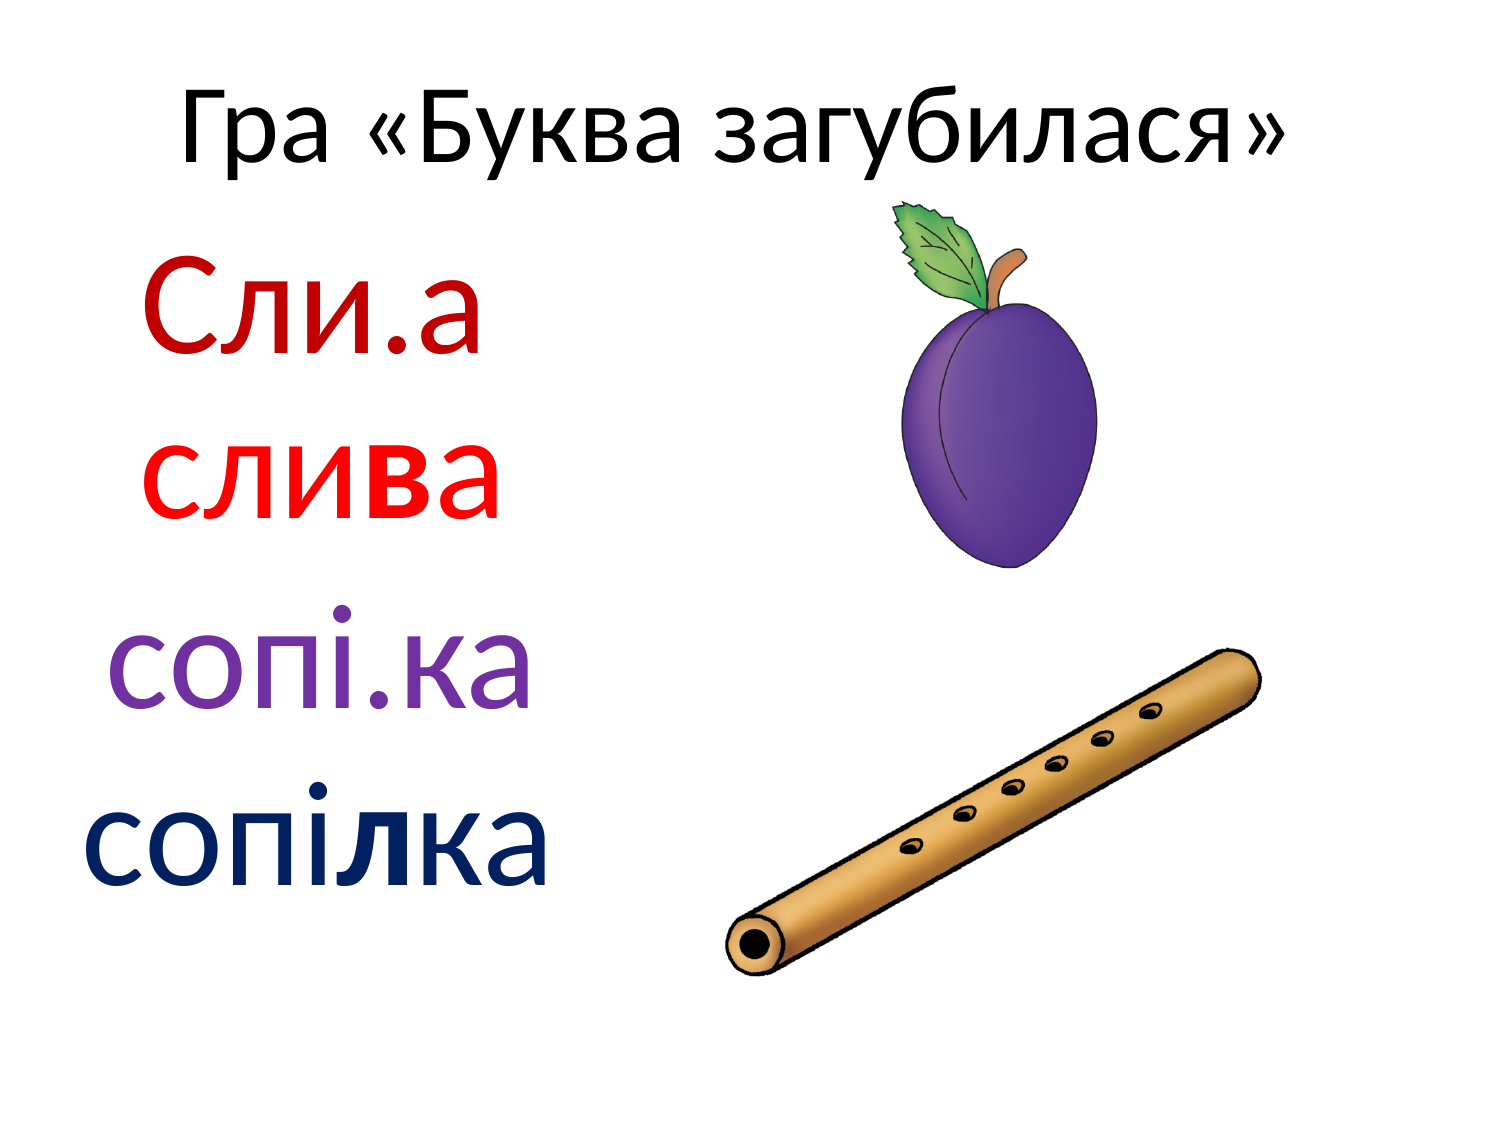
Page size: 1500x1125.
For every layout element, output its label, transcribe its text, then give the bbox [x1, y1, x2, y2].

text_box слива [124, 361, 522, 550]
picture [879, 196, 1117, 578]
picture [690, 621, 1274, 992]
text_box Сли.а [126, 196, 537, 392]
text_box сопі.ка [90, 550, 553, 727]
text_box Гра «Буква загубилася» [165, 42, 1310, 193]
text_box сопілка [66, 727, 570, 923]
